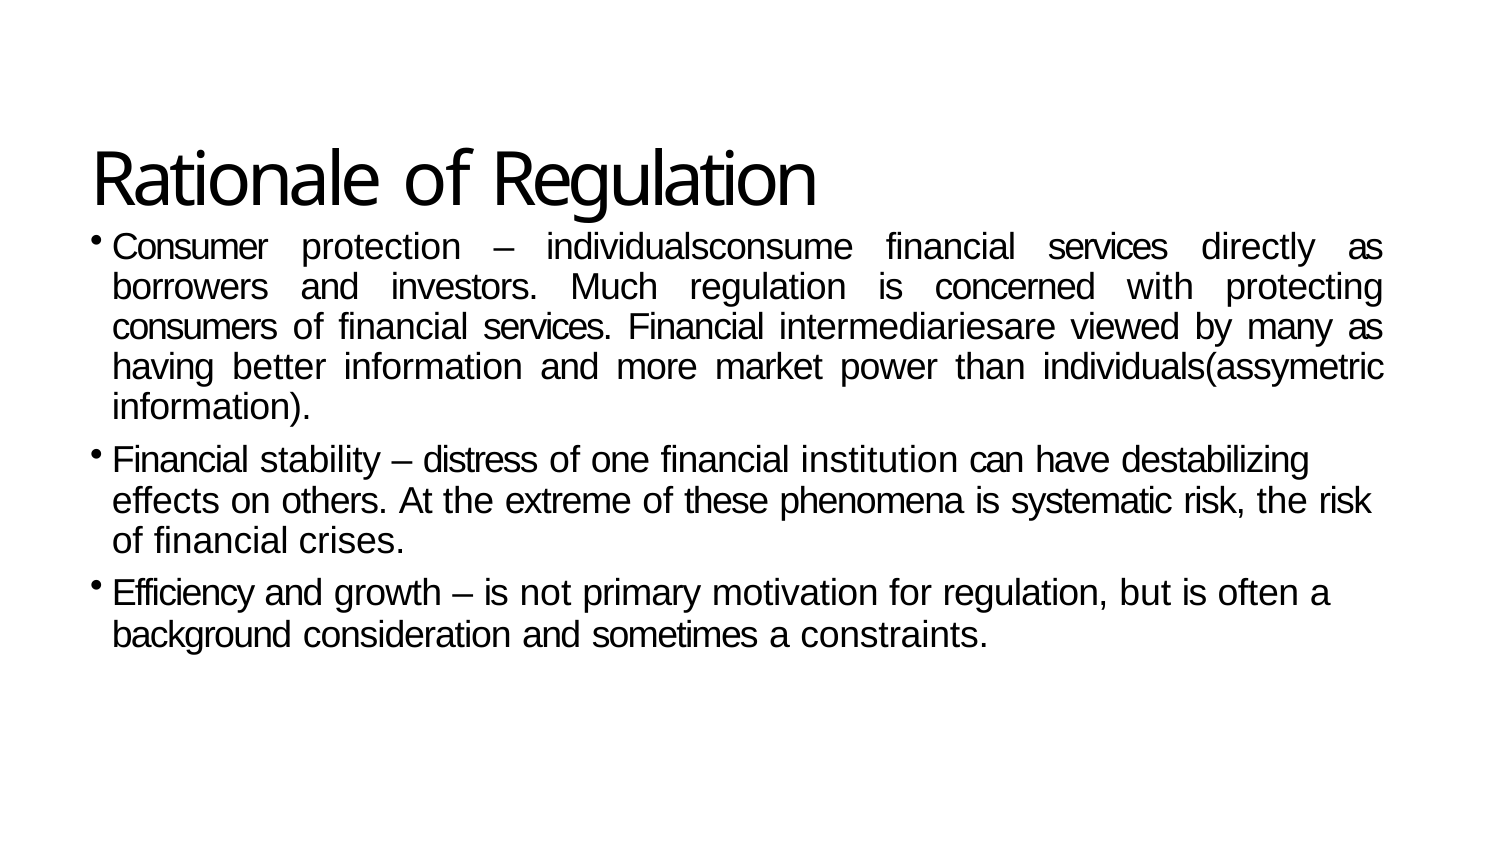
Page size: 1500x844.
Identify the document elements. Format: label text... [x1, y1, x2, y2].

text_box Consumer protection – individualsconsume financial services directly as borrowers and investors. Much regulation is concerned with protecting consumers of financial services. Financial intermediariesare viewed by many as having better information and more market power than individuals(assymetric information). Financial stability – distress of one financial institution can have destabilizing effects on others. At the extreme of these phenomena is systematic risk, the risk of financial crises. Efficiency and growth – is not primary motivation for regulation, but is often a background consideration and sometimes a constraints. [87, 220, 1407, 656]
title Rationale of Regulation [87, 102, 826, 220]
